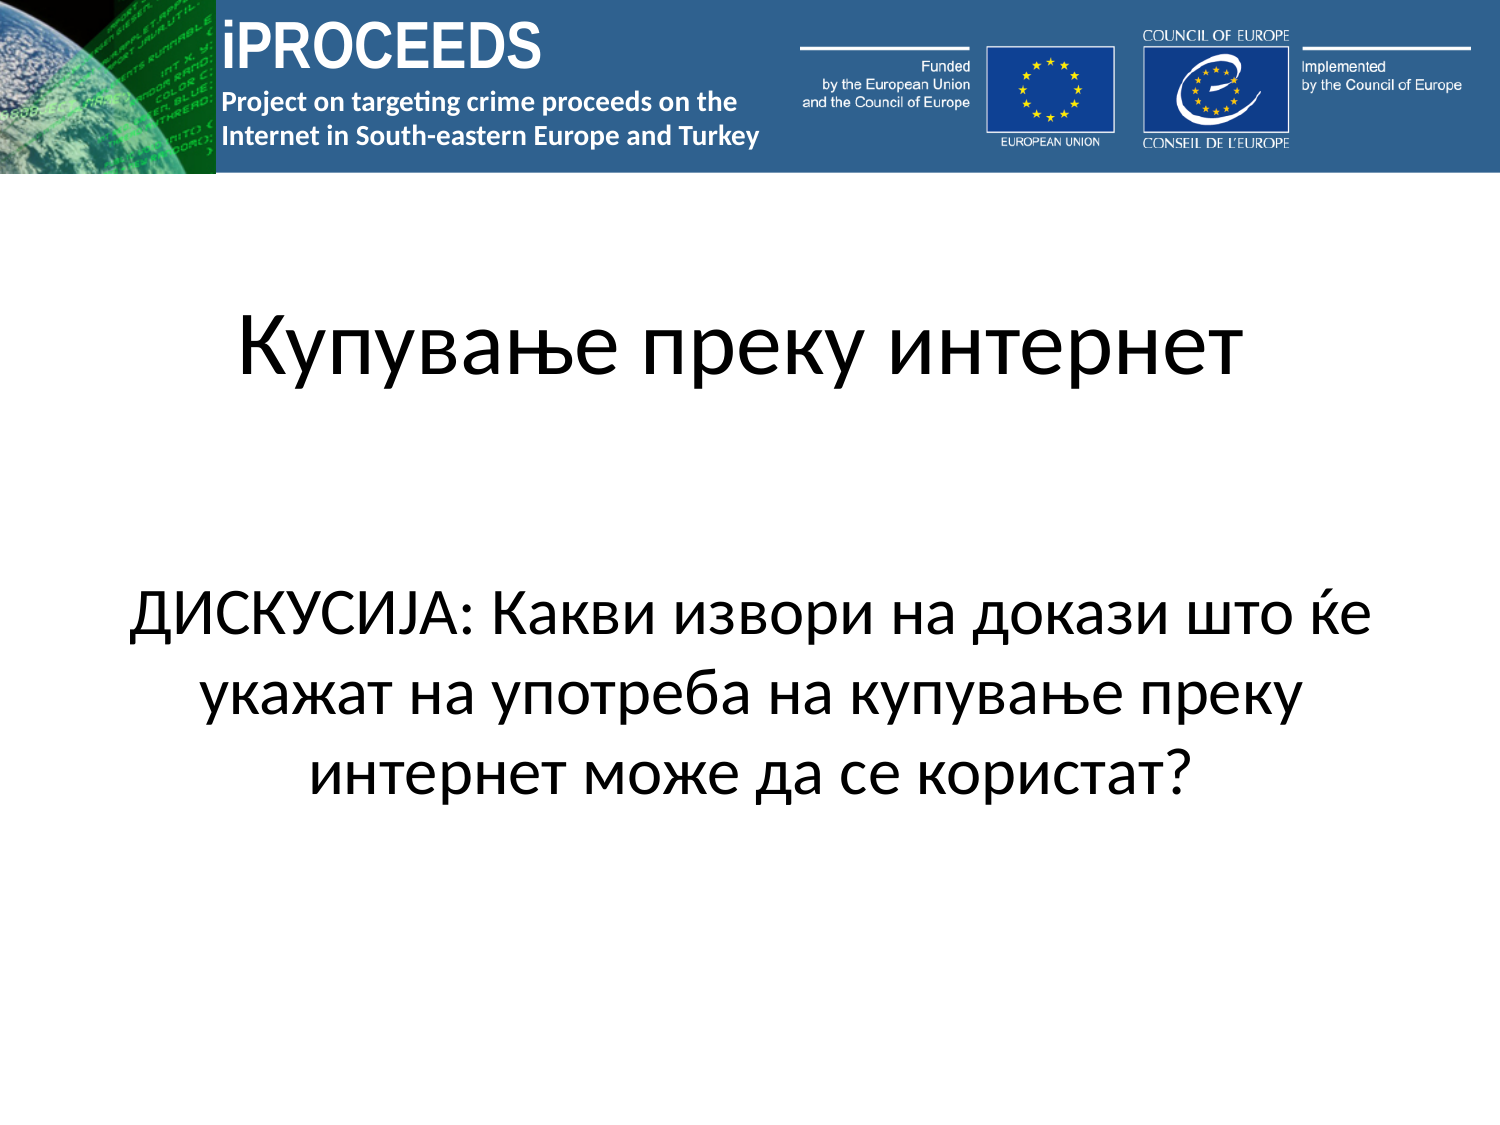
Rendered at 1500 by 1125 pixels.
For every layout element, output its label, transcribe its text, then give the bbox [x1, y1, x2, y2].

title Купување преку интернет [76, 255, 1427, 373]
list ДИСКУСИЈА: Какви извори на докази што ќе укажат на употреба на купување преку интернет може да се користат? [76, 373, 1427, 1017]
picture [800, 30, 1471, 148]
picture [0, 0, 216, 174]
